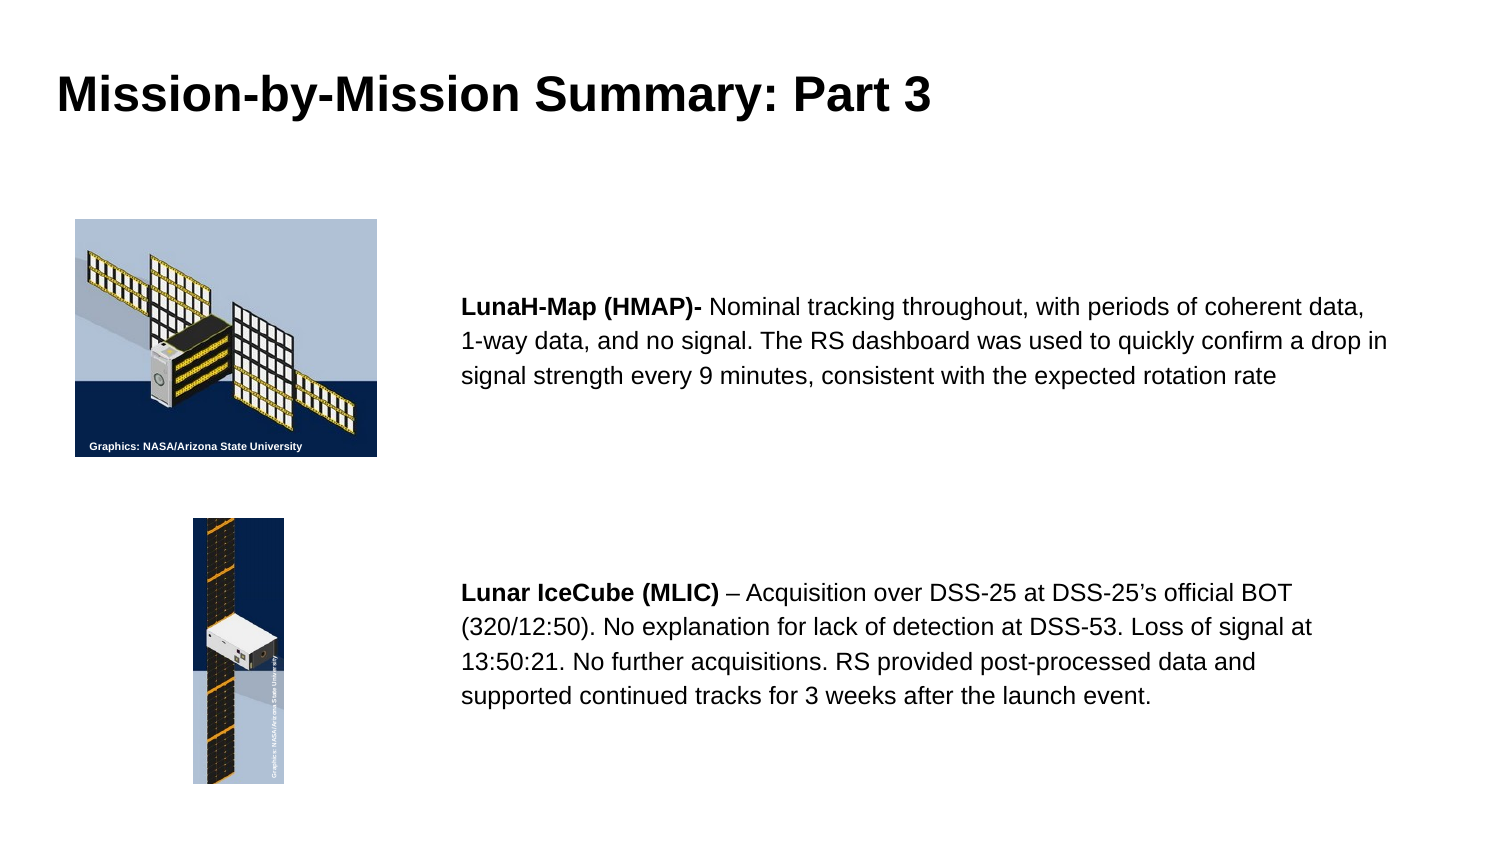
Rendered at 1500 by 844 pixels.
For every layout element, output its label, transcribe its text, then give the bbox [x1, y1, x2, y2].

text_box Lunar IceCube (MLIC) – Acquisition over DSS-25 at DSS-25’s official BOT (320/12:50). No explanation for lack of detection at DSS-53. Loss of signal at 13:50:21. No further acquisitions. RS provided post-processed data and supported continued tracks for 3 weeks after the launch event. [446, 518, 1369, 767]
picture [75, 218, 377, 457]
picture [192, 518, 284, 784]
text_box LunaH-Map (HMAP)- Nominal tracking throughout, with periods of coherent data, 1-way data, and no signal. The RS dashboard was used to quickly confirm a drop in signal strength every 9 minutes, consistent with the expected rotation rate [446, 232, 1411, 447]
title Mission-by-Mission Summary: Part 3 [41, 53, 1439, 125]
